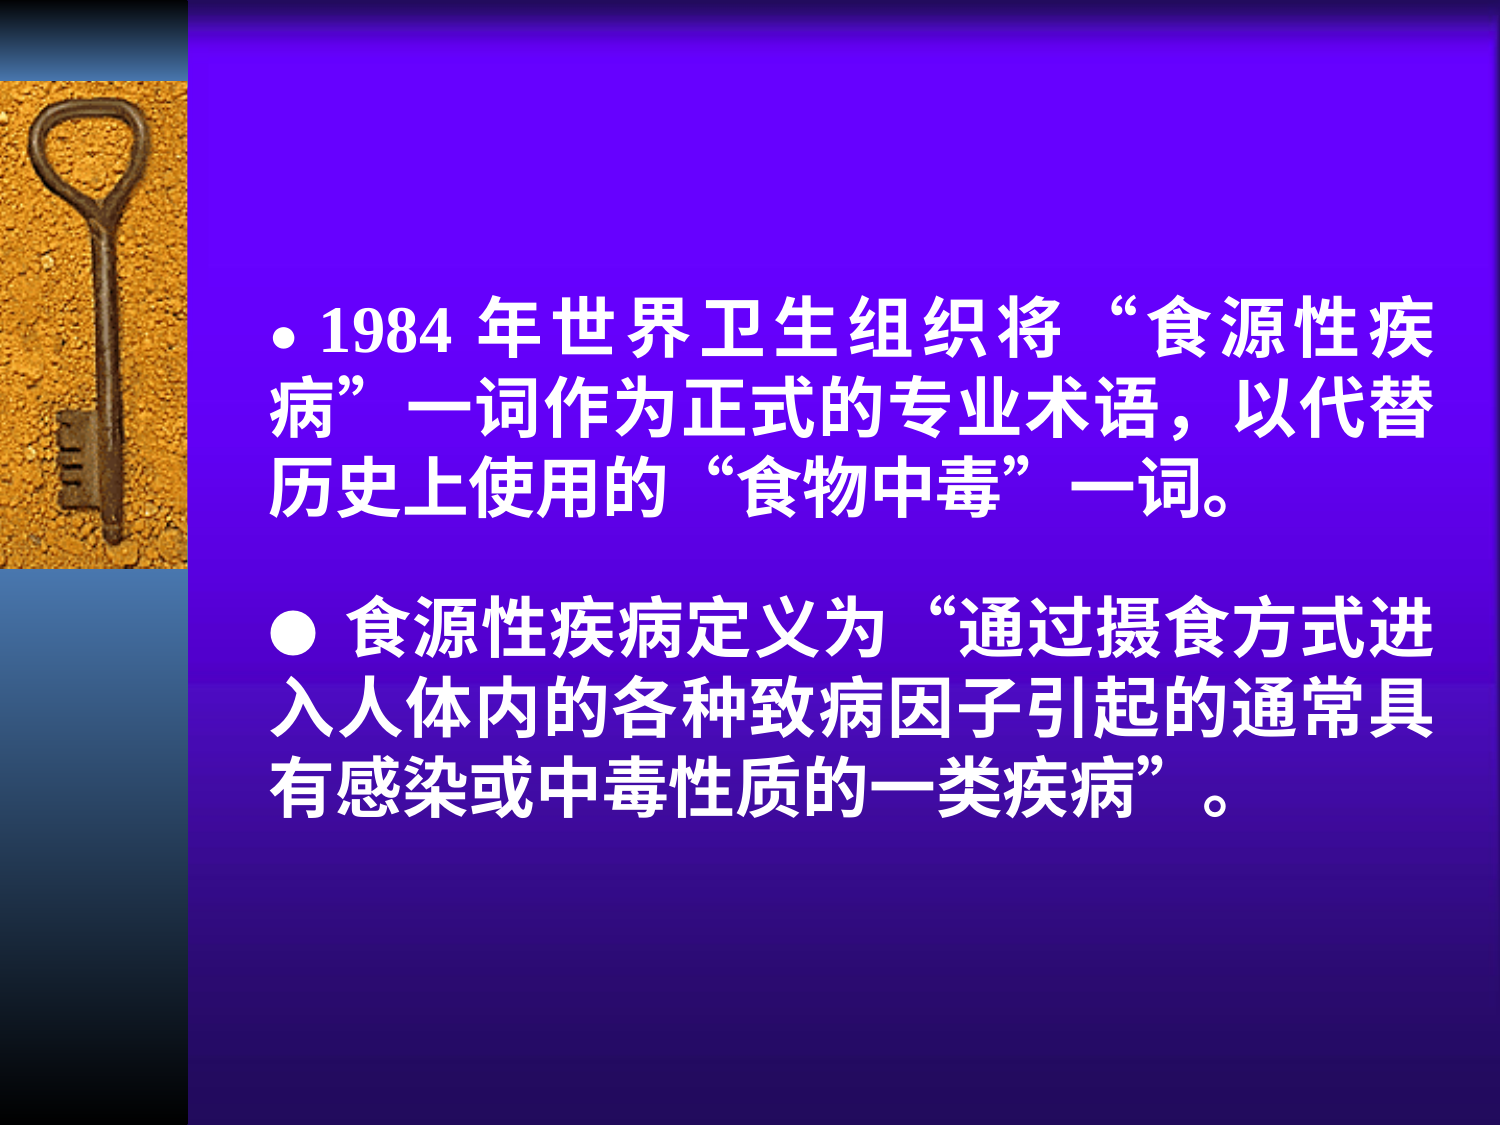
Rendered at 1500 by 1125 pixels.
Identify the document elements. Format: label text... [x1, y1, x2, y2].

text_box ● 1984年世界卫生组织将“食源性疾病”一词作为正式的专业术语，以代替历史上使用的“食物中毒”一词。 ● 食源性疾病定义为“通过摄食方式进入人体内的各种致病因子引起的通常具有感染或中毒性质的一类疾病”。 [253, 278, 1450, 894]
picture [0, 0, 1500, 1125]
